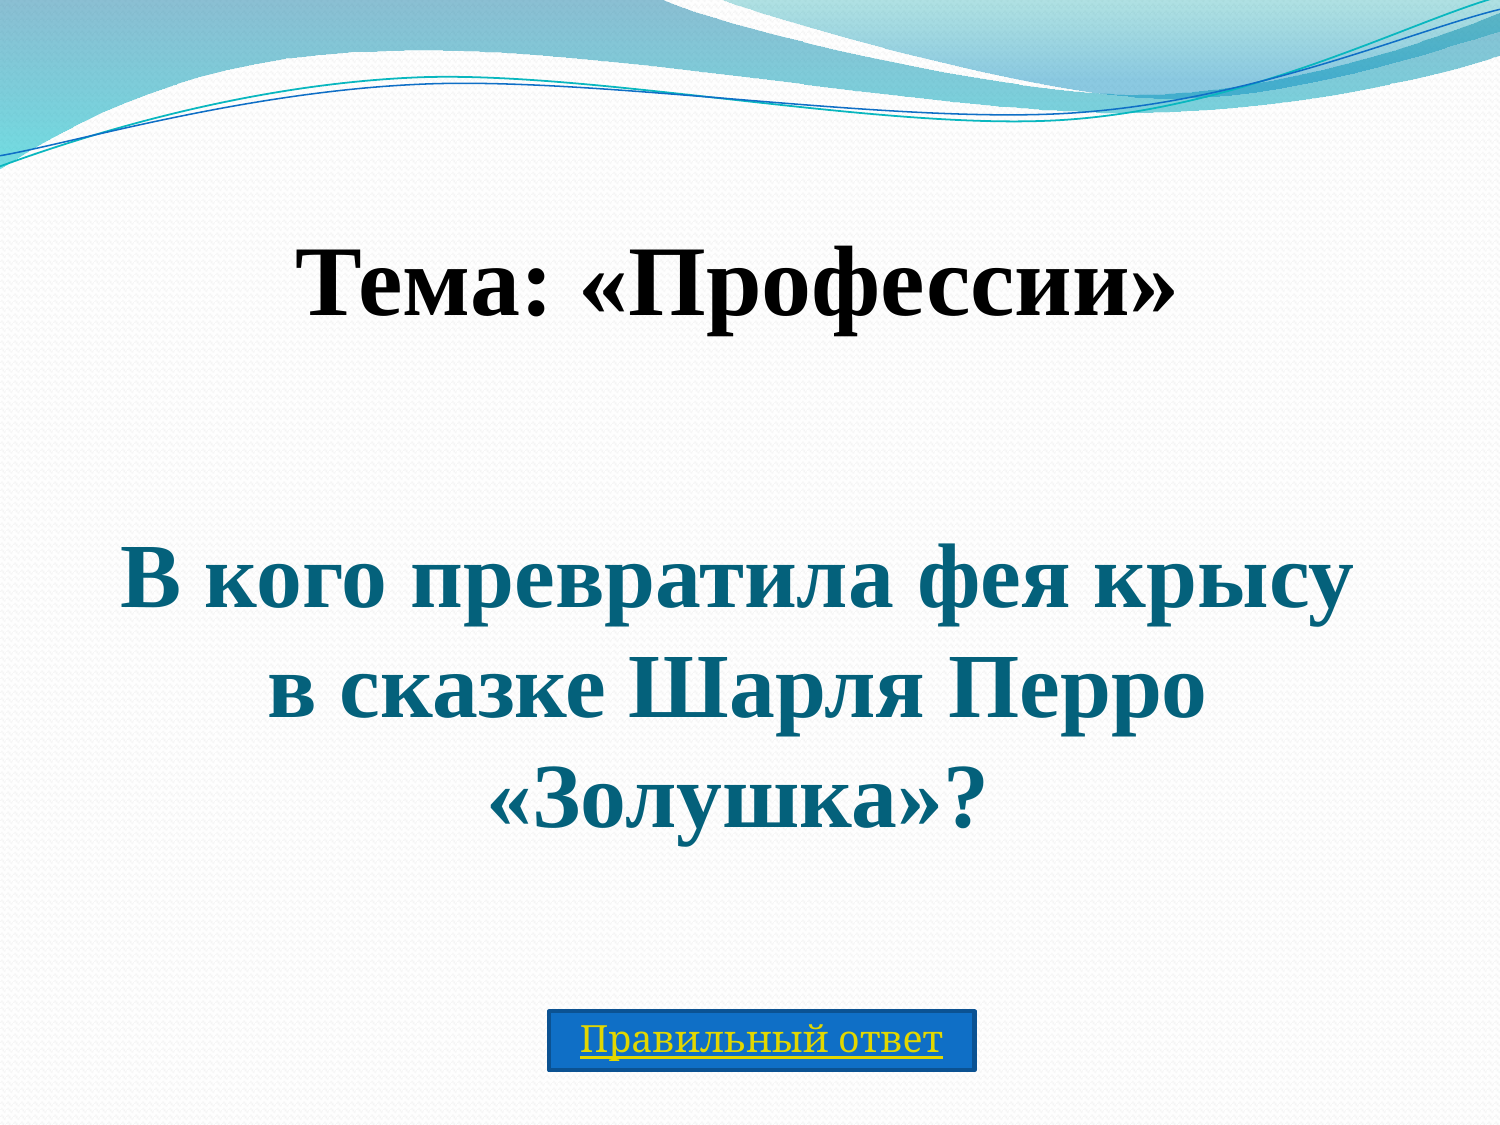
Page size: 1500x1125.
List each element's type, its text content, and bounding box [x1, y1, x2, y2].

text_box Правильный ответ [547, 1009, 977, 1072]
text_box Тема: «Профессии» В кого превратила фея крысу в сказке Шарля Перро «Золушка»? [76, 208, 1400, 853]
